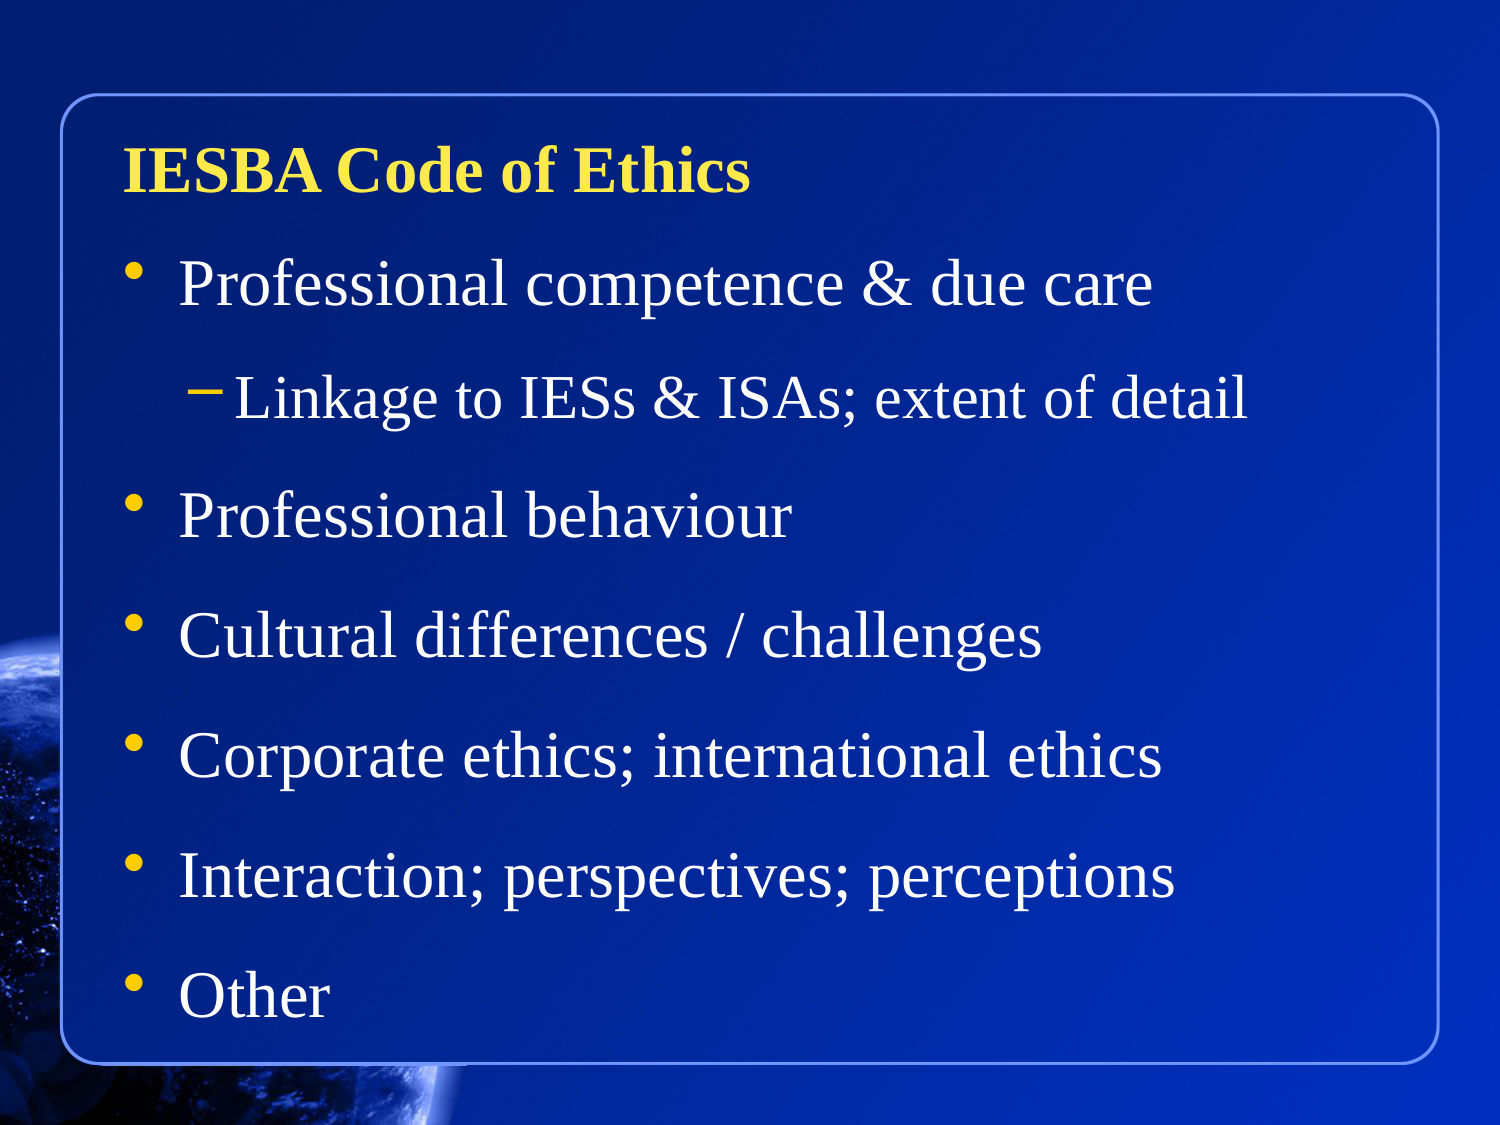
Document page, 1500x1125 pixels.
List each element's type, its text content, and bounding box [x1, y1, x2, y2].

list Professional competence & due care Linkage to IESs & ISAs; extent of detail Professional behaviour Cultural differences / challenges Corporate ethics; international ethics Interaction; perspectives; perceptions Other [107, 230, 1411, 1048]
picture [0, 0, 1500, 1125]
list IESBA Code of Ethics [107, 118, 1411, 215]
